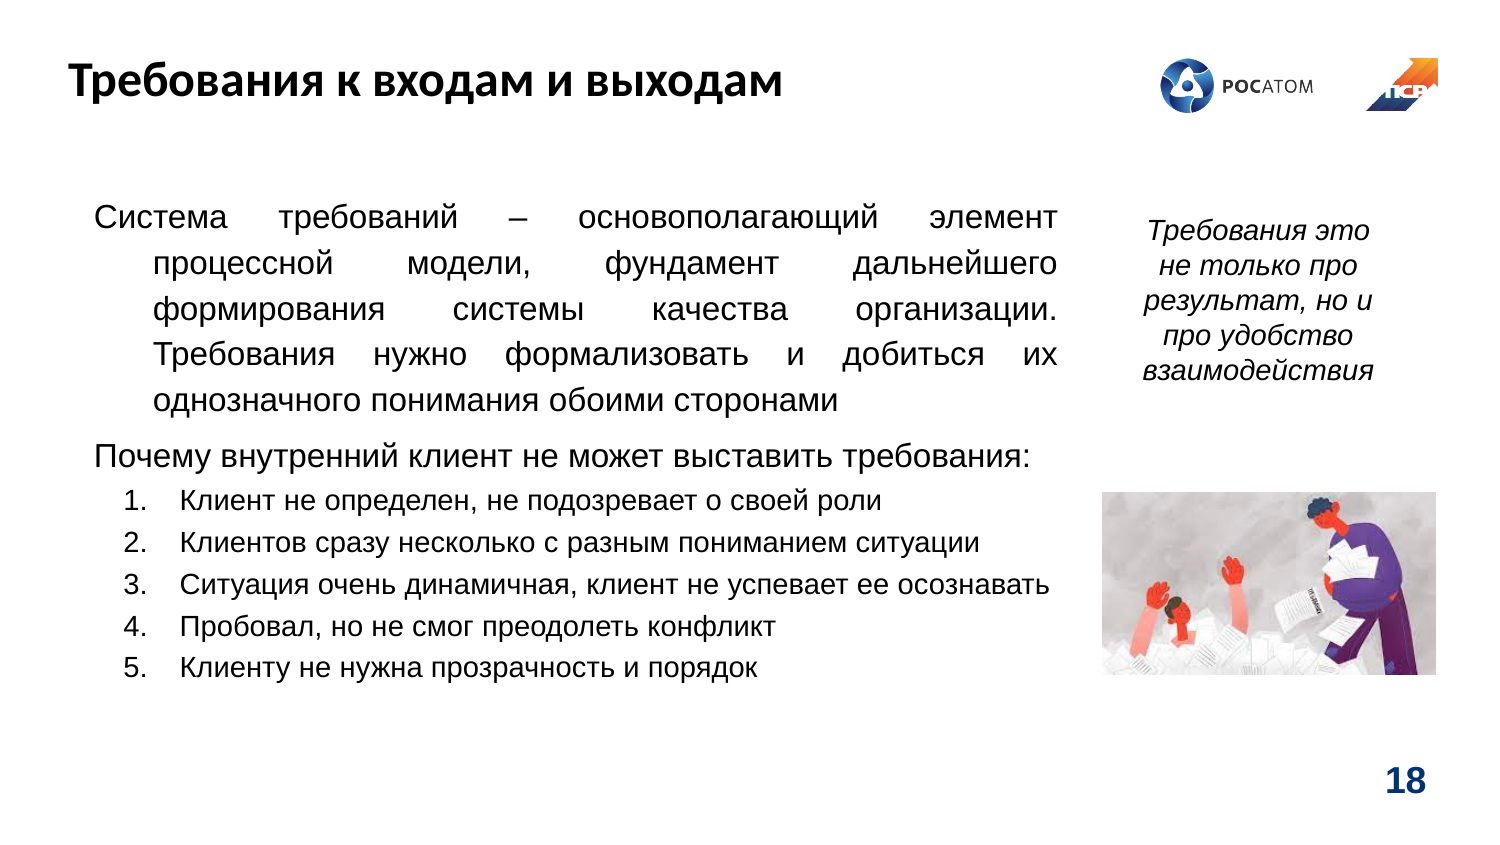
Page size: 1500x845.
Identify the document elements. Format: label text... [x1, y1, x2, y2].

picture [1306, 58, 1313, 113]
title Требования к входам и выходам [53, 46, 1306, 127]
picture [1365, 58, 1438, 113]
list Система требований – основополагающий элемент процессной модели, фундамент дальнейшего формирования системы качества организации. Требования нужно формализовать и добиться их однозначного понимания обоими сторонами Почему внутренний клиент не может выставить требования: Клиент не определен, не подозревает о своей роли Клиентов сразу несколько с разным пониманием ситуации Ситуация очень динамичная, клиент не успевает ее осознавать Пробовал, но не смог преодолеть конфликт Клиенту не нужна прозрачность и порядок [79, 181, 1074, 721]
picture [1102, 492, 1436, 675]
text_box Требования это не только про результат, но и про удобство взаимодействия [1116, 203, 1400, 394]
